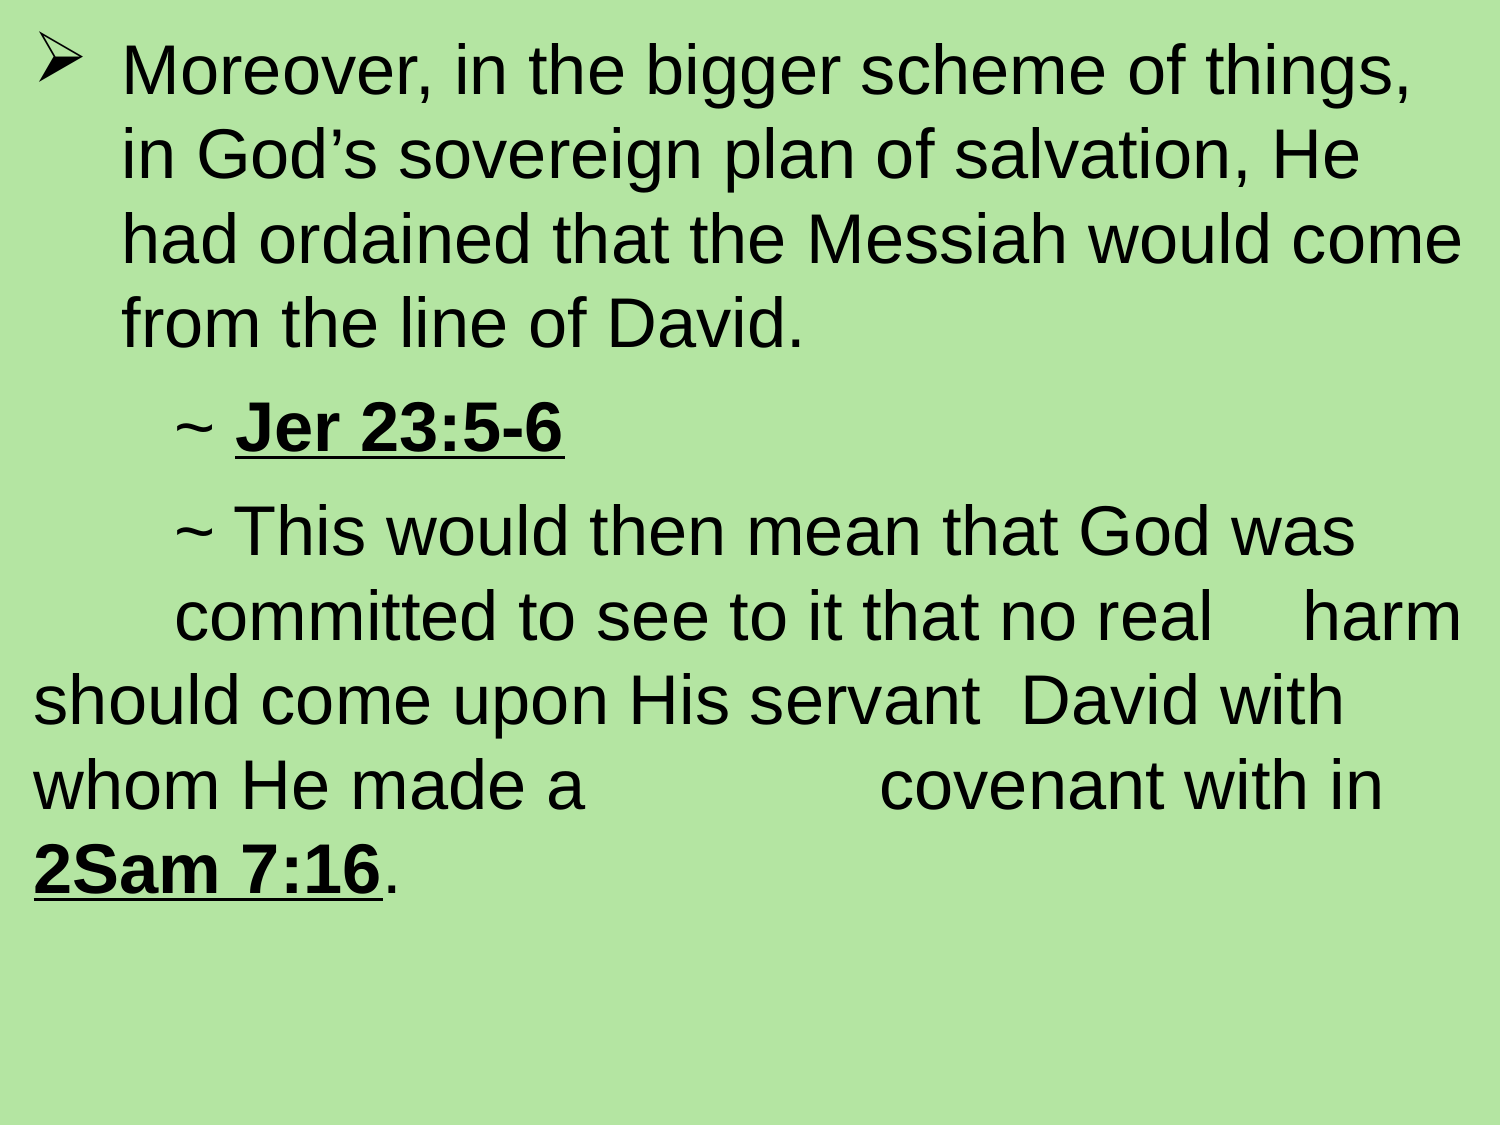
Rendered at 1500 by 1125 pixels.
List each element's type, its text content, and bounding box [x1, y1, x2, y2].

subtitle Moreover, in the bigger scheme of things, in God’s sovereign plan of salvation, He had ordained that the Messiah would come from the line of David. ~ Jer 23:5-6 ~ This would then mean that God was committed to see to it that no real harm should come upon His servant David with whom He made a covenant with in 2Sam 7:16. [18, 16, 1482, 1106]
